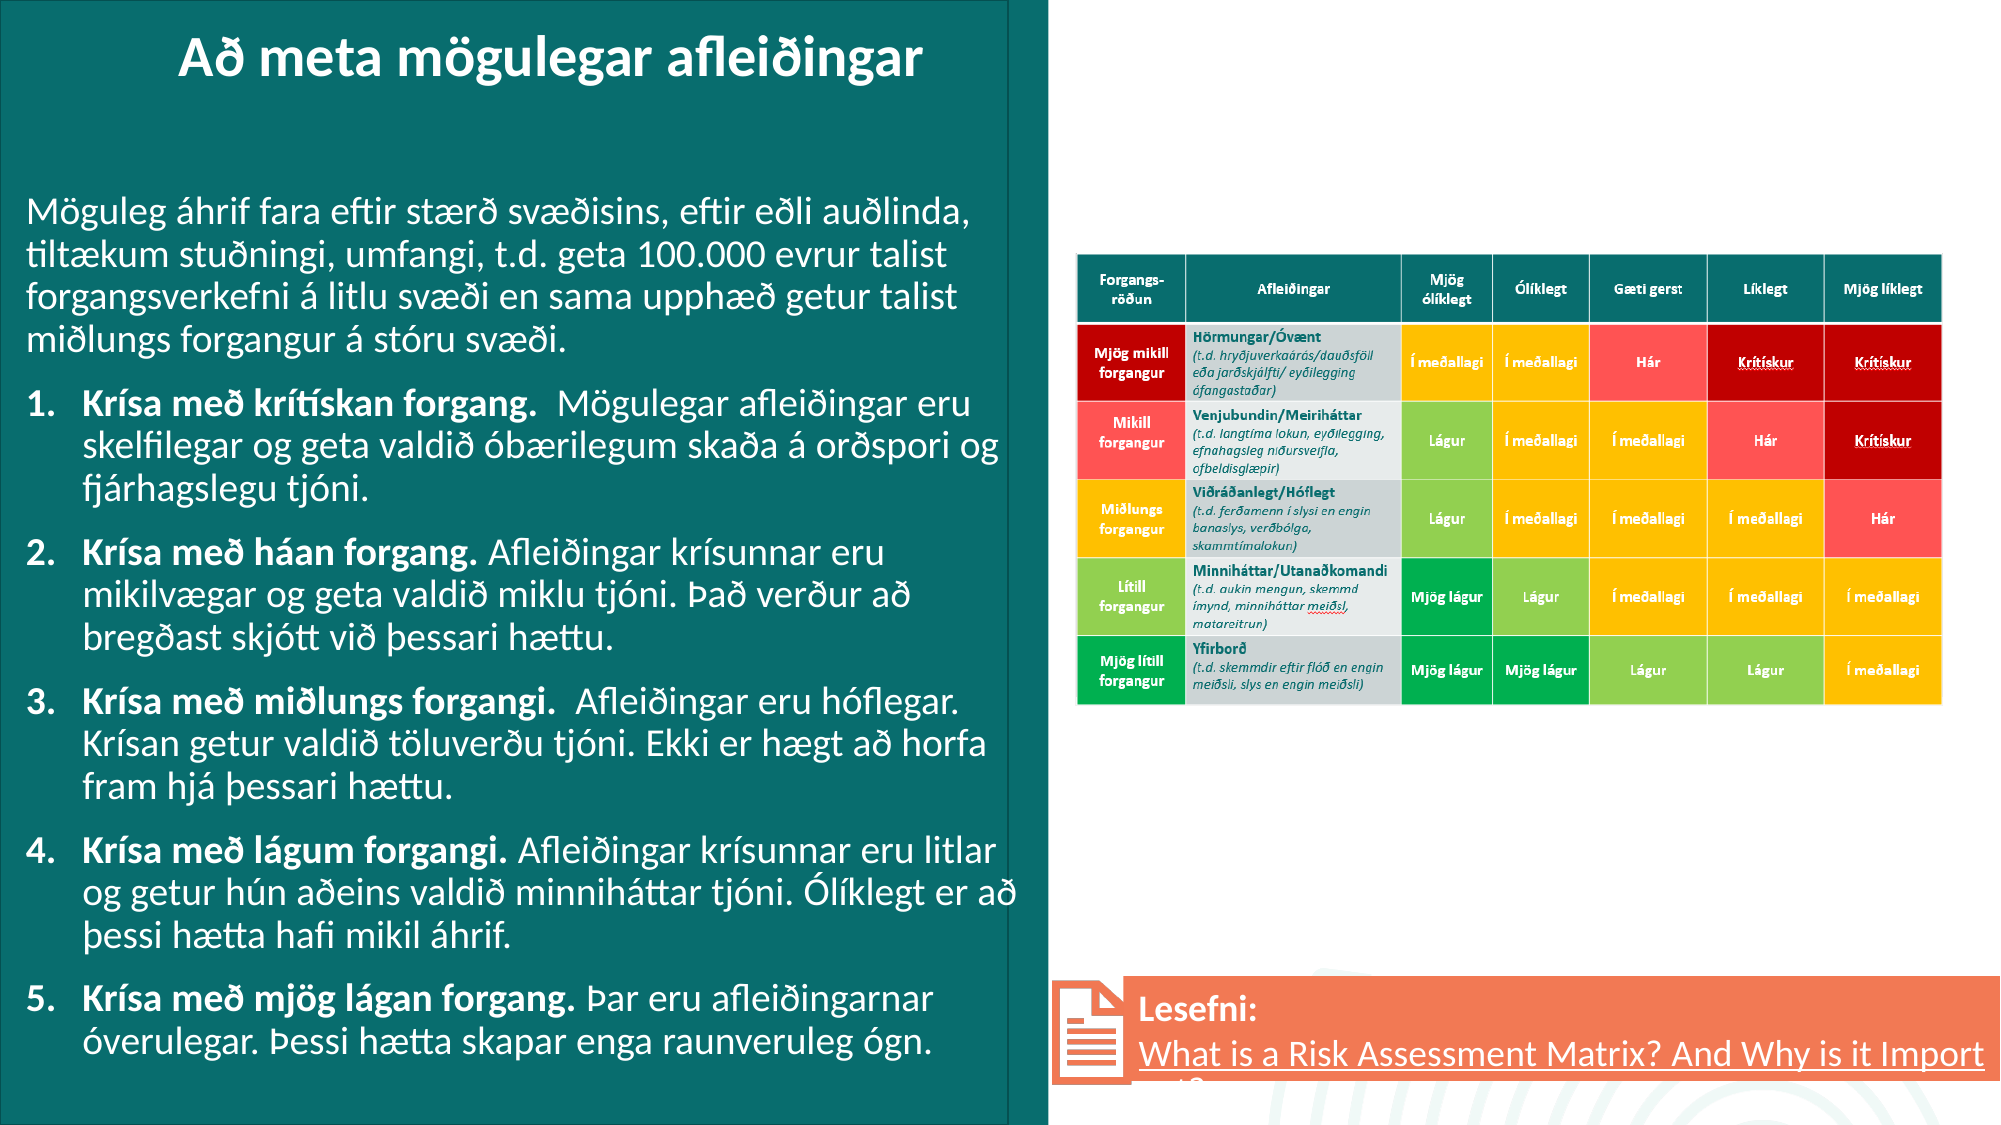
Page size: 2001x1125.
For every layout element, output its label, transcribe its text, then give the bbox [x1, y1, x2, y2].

text_box Lesefni: What is a Risk Assessment Matrix? And Why is it Important? [1153, 976, 2000, 1081]
list Að meta mögulegar afleiðingar [47, 0, 1056, 158]
picture [1075, 253, 1943, 706]
picture [1030, 970, 1153, 1095]
text_box [0, 0, 47, 1125]
list Möguleg áhrif fara eftir stærð svæðisins, eftir eðli auðlinda, tiltækum stuðningi, umfangi, t.d. geta 100.000 evrur talist forgangsverkefni á litlu svæði en sama upphæð getur talist miðlungs forgangur á stóru svæði. Krísa með krítískan forgang. Mögulegar afleiðingar eru skelfilegar og geta valdið óbærilegum skaða á orðspori og fjárhagslegu tjóni. Krísa með háan forgang. Afleiðingar krísunnar eru mikilvægar og geta valdið miklu tjóni. Það verður að bregðast skjótt við þessari hættu. Krísa með miðlungs forgangi. Afleiðingar eru hóflegar. Krísan getur valdið töluverðu tjóni. Ekki er hægt að horfa fram hjá þessari hættu. Krísa með lágum forgangi. Afleiðingar krísunnar eru litlar og getur hún aðeins valdið minniháttar tjóni. Ólíklegt er að þessi hætta hafi mikil áhrif. Krísa með mjög lágan forgang. Þar eru afleiðingarnar óverulegar. Þessi hætta skapar enga raunveruleg ógn. [10, 107, 1048, 1125]
